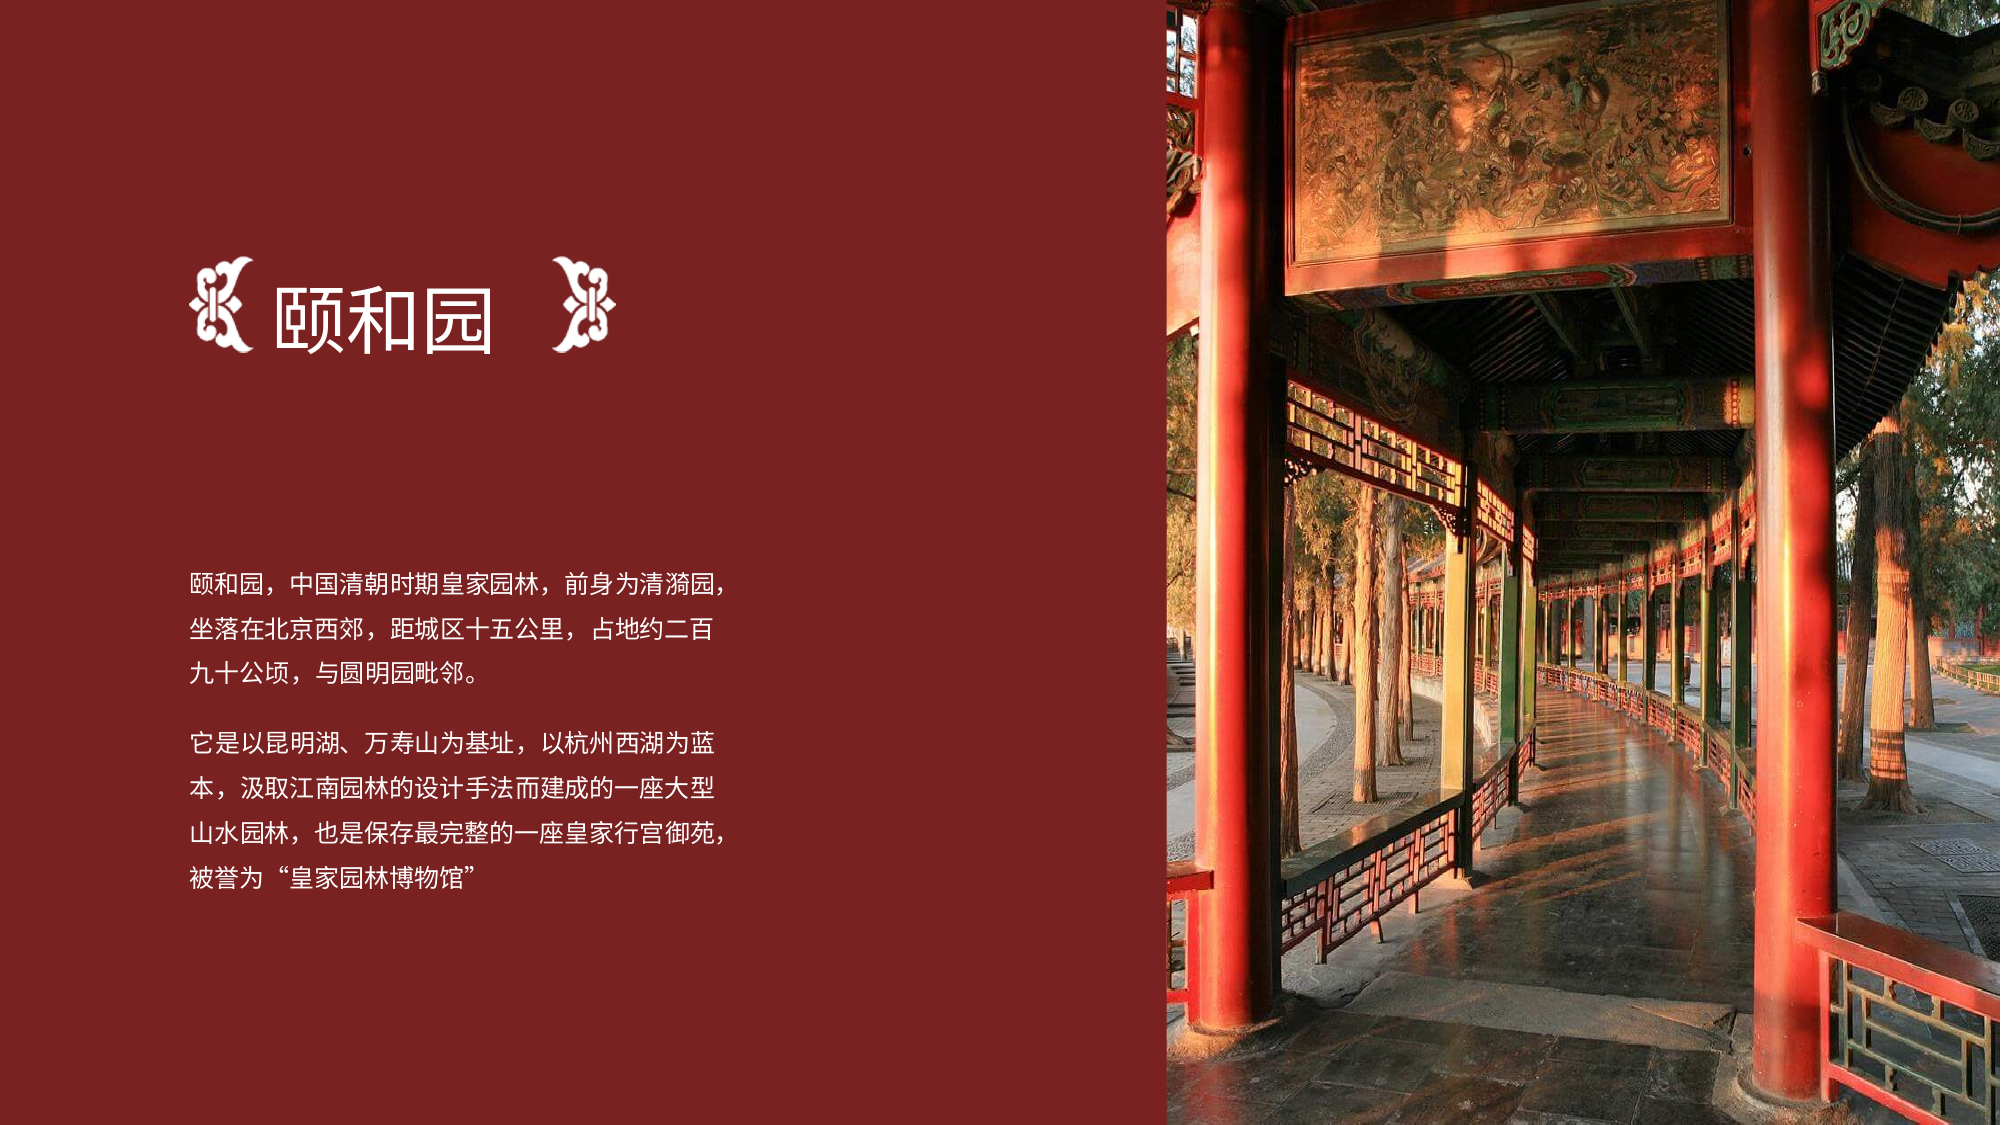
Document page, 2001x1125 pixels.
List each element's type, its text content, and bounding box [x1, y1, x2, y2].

text_box [1166, 0, 2000, 1125]
text_box 颐和园 [271, 228, 534, 364]
text_box 颐和园，中国清朝时期皇家园林，前身为清漪园，坐落在北京西郊，距城区十五公里，占地约二百九十公顷，与圆明园毗邻。 它是以昆明湖、万寿山为基址，以杭州西湖为蓝本，汲取江南园林的设计手法而建成的一座大型山水园林，也是保存最完整的一座皇家行宫御苑，被誉为“皇家园林博物馆” [189, 553, 736, 893]
picture [189, 256, 255, 353]
picture [550, 256, 616, 353]
